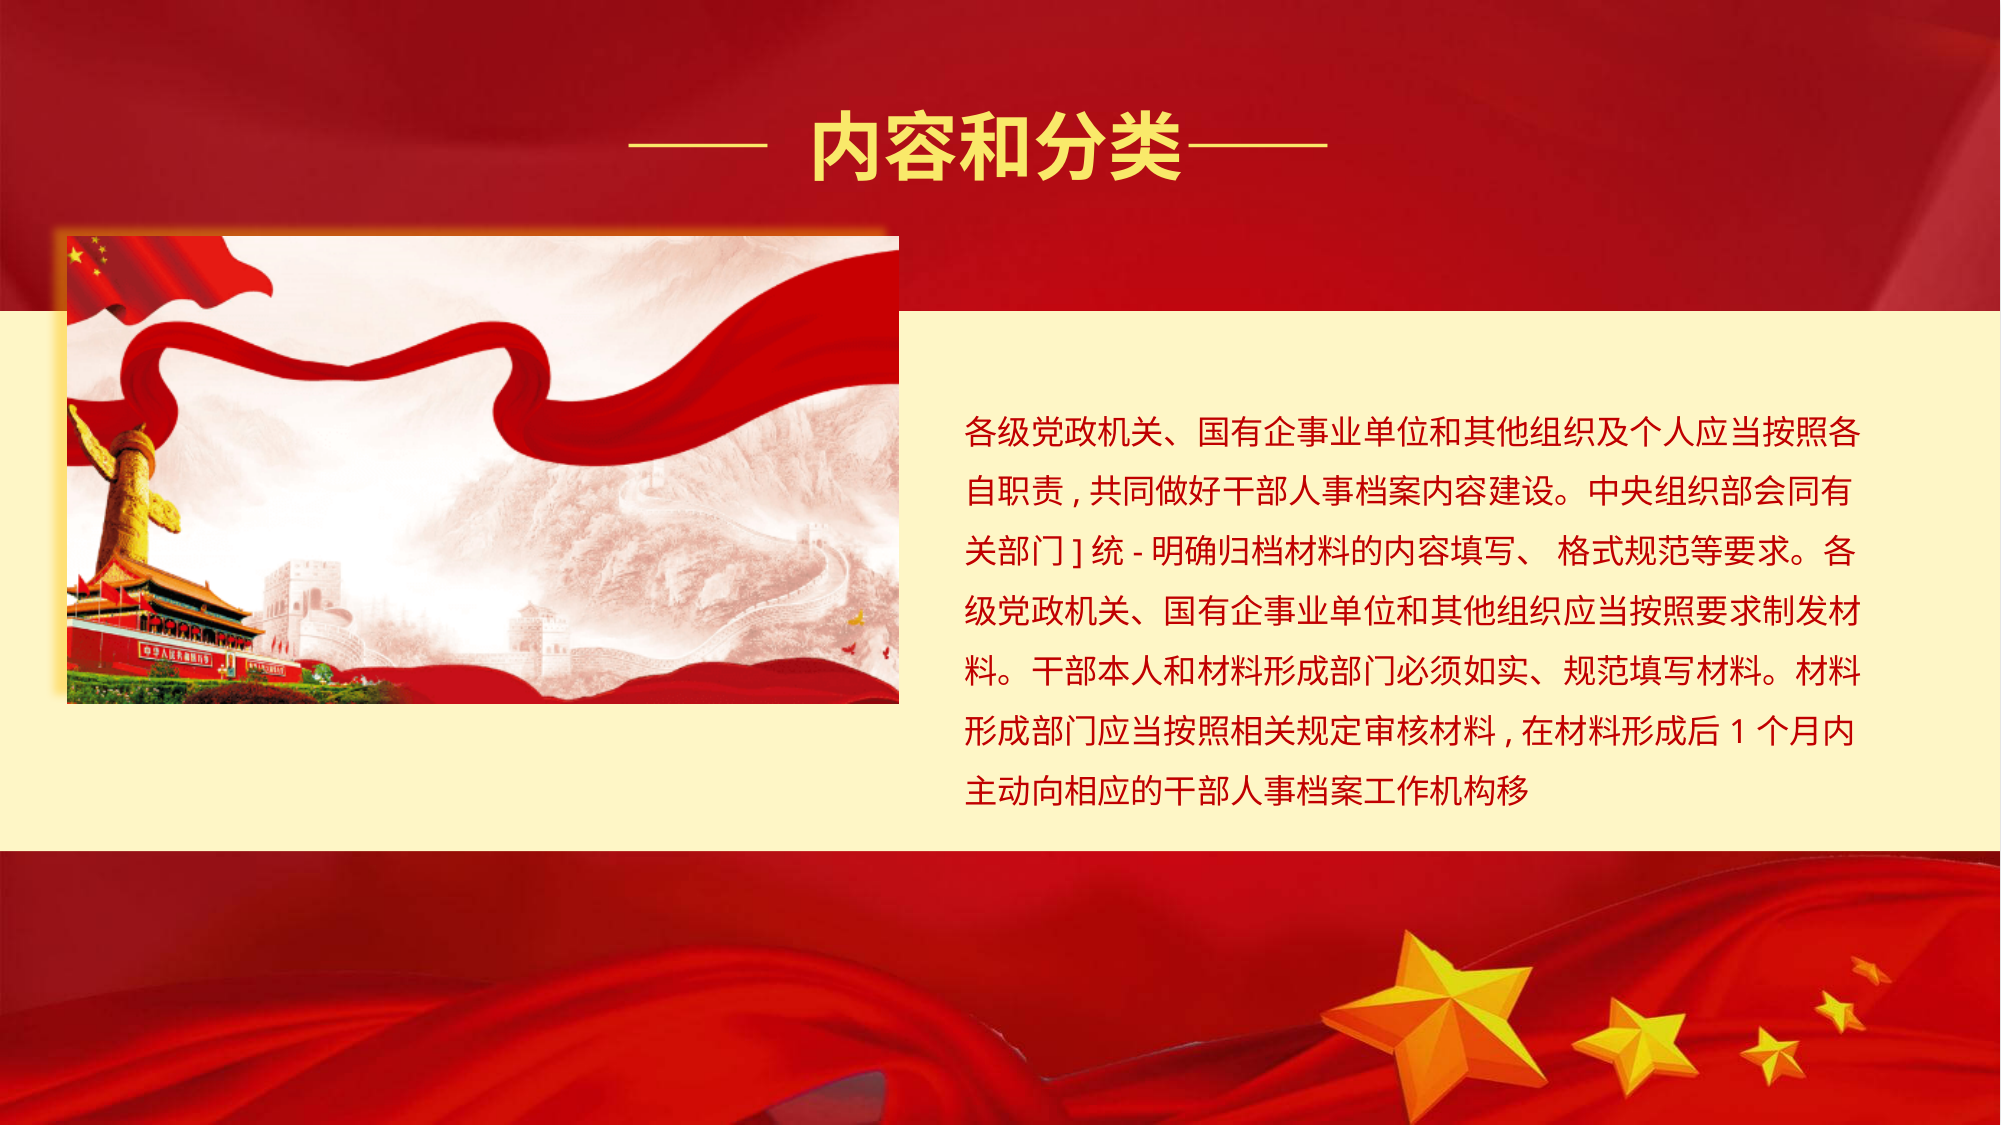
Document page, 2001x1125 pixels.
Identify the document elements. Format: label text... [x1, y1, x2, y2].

picture [0, 852, 2000, 1125]
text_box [52, 310, 67, 696]
text_box —— 内容和分类—— [67, 92, 1891, 197]
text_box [55, 310, 67, 693]
picture [0, 0, 2000, 704]
text_box [0, 310, 2000, 852]
text_box 各级党政机关、国有企事业单位和其他组织及个人应当按照各自职责,共同做好干部人事档案内容建设。中央组织部会同有关部门]统-明确归档材料的内容填写、 格式规范等要求。各级党政机关、国有企事业单位和其他组织应当按照要求制发材料。干部本人和材料形成部门必须如实、规范填写材料。材料形成部门应当按照相关规定审核材料,在材料形成后1个月内主动向相应的干部人事档案工作机构移 [949, 383, 1891, 818]
